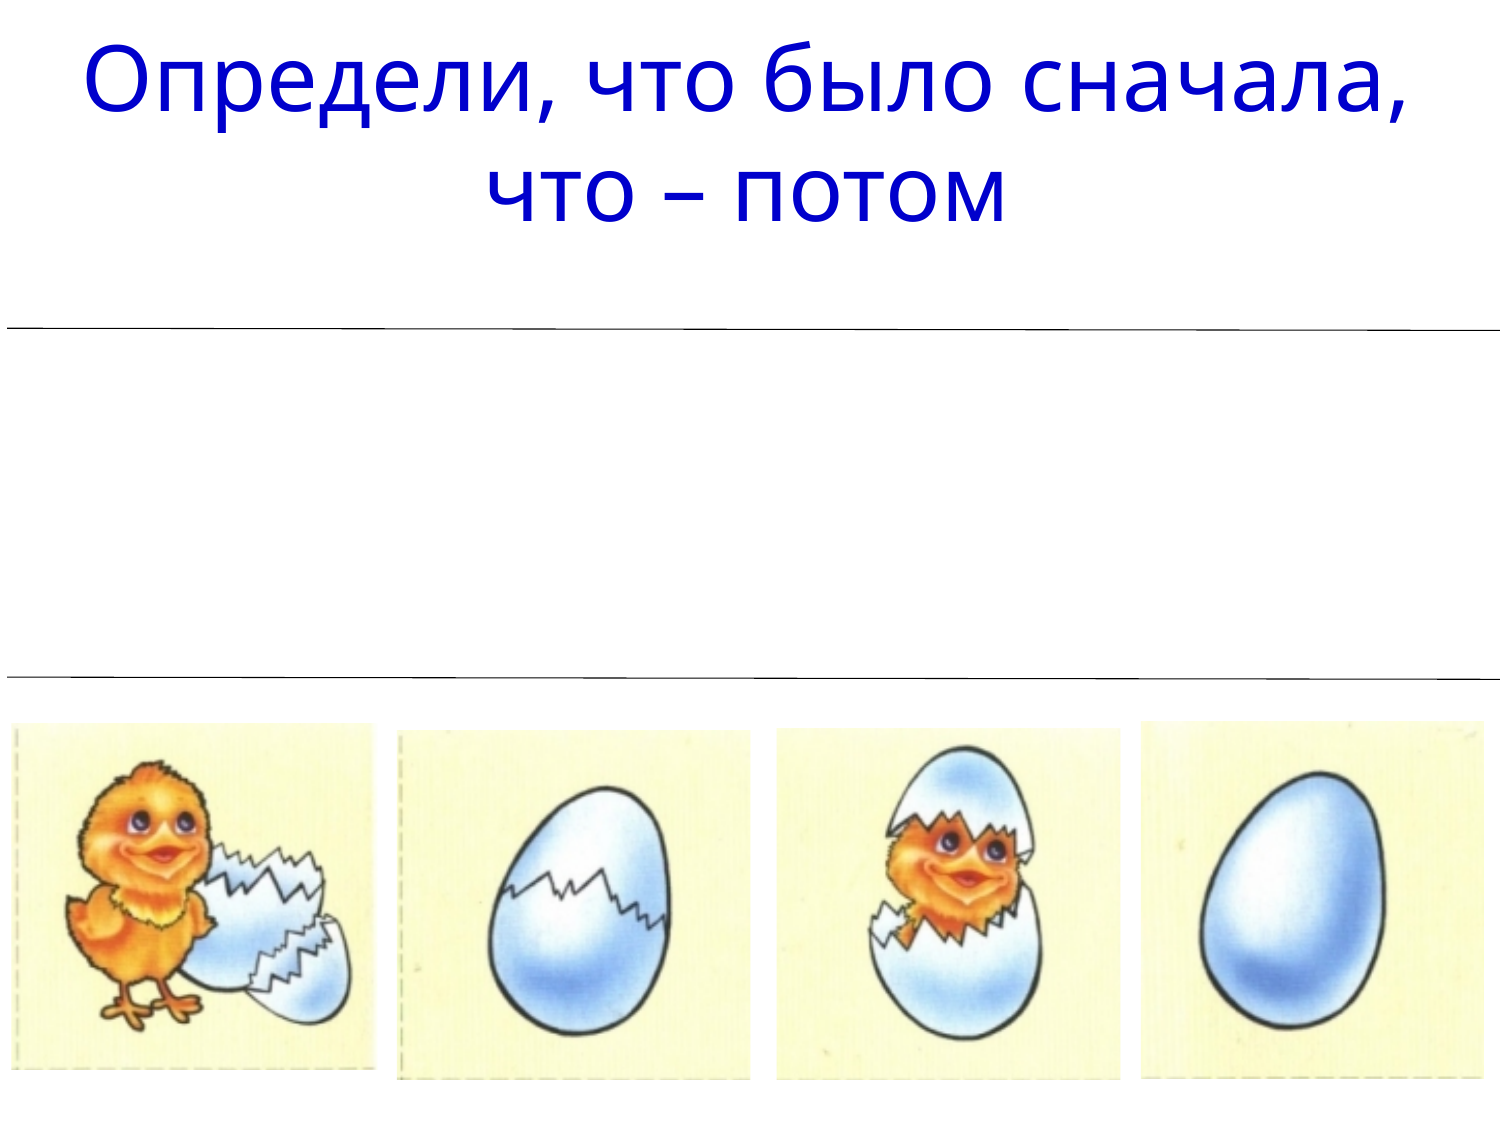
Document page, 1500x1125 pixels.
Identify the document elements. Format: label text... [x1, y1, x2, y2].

picture [1140, 721, 1484, 1079]
picture [776, 728, 1121, 1080]
text_box Определи, что было сначала, что – потом [58, 36, 1436, 223]
picture [396, 730, 751, 1080]
picture [11, 723, 378, 1070]
